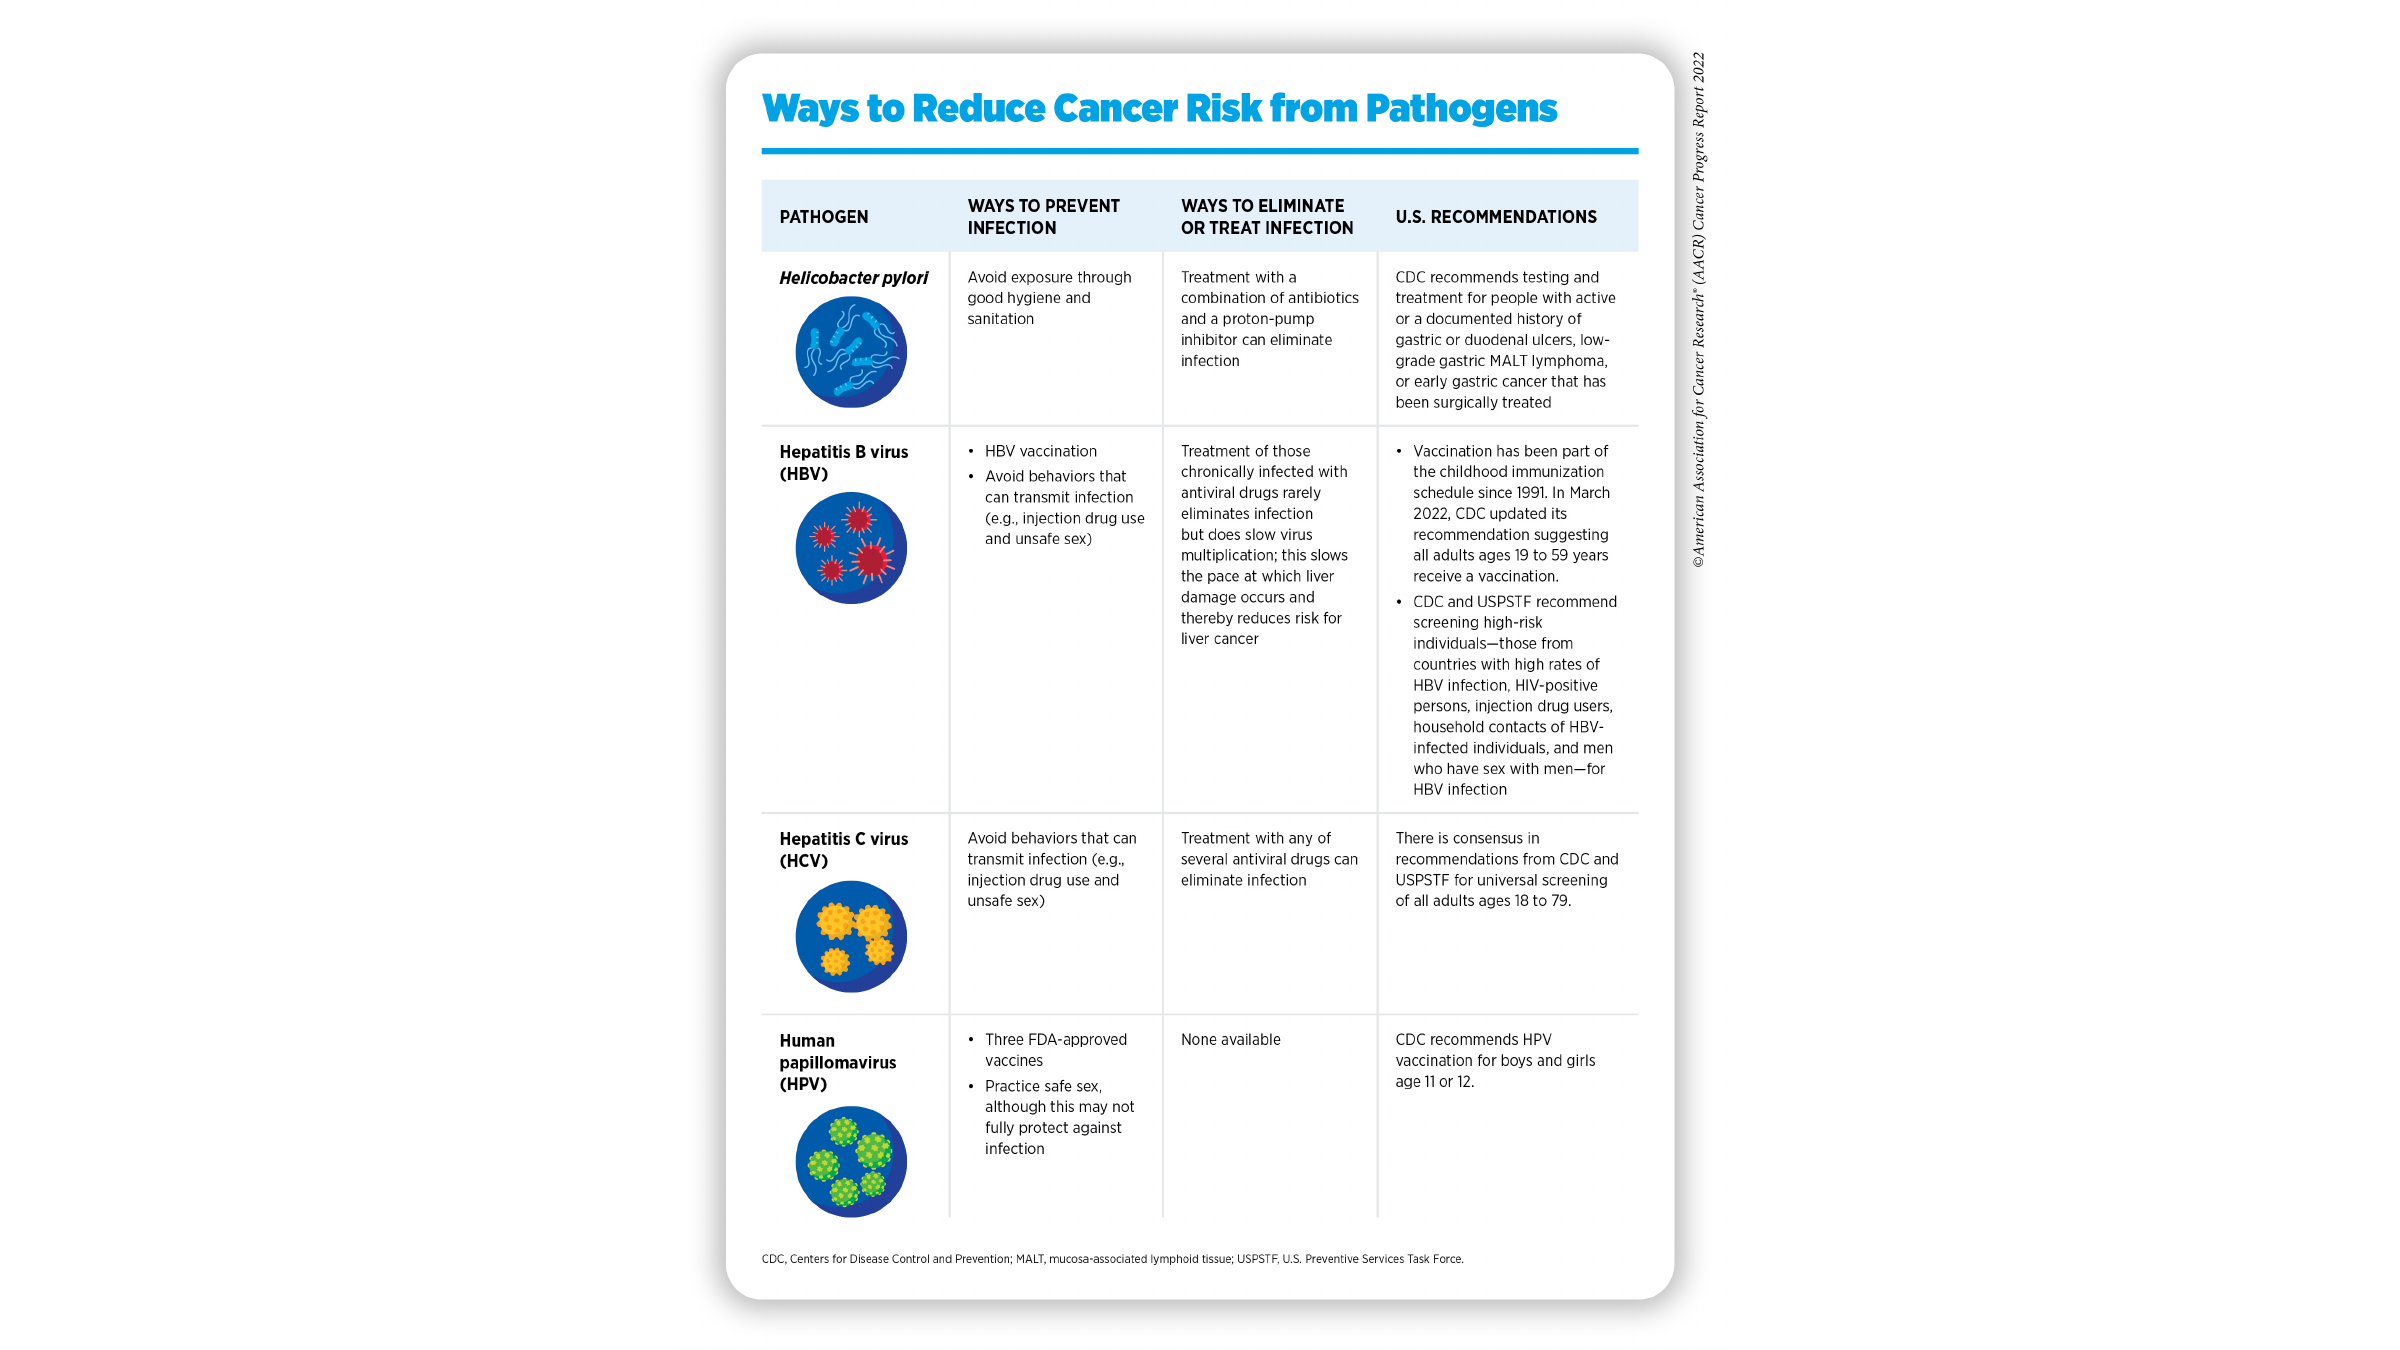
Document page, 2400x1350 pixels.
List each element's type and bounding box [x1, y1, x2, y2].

picture [672, 0, 1728, 1350]
